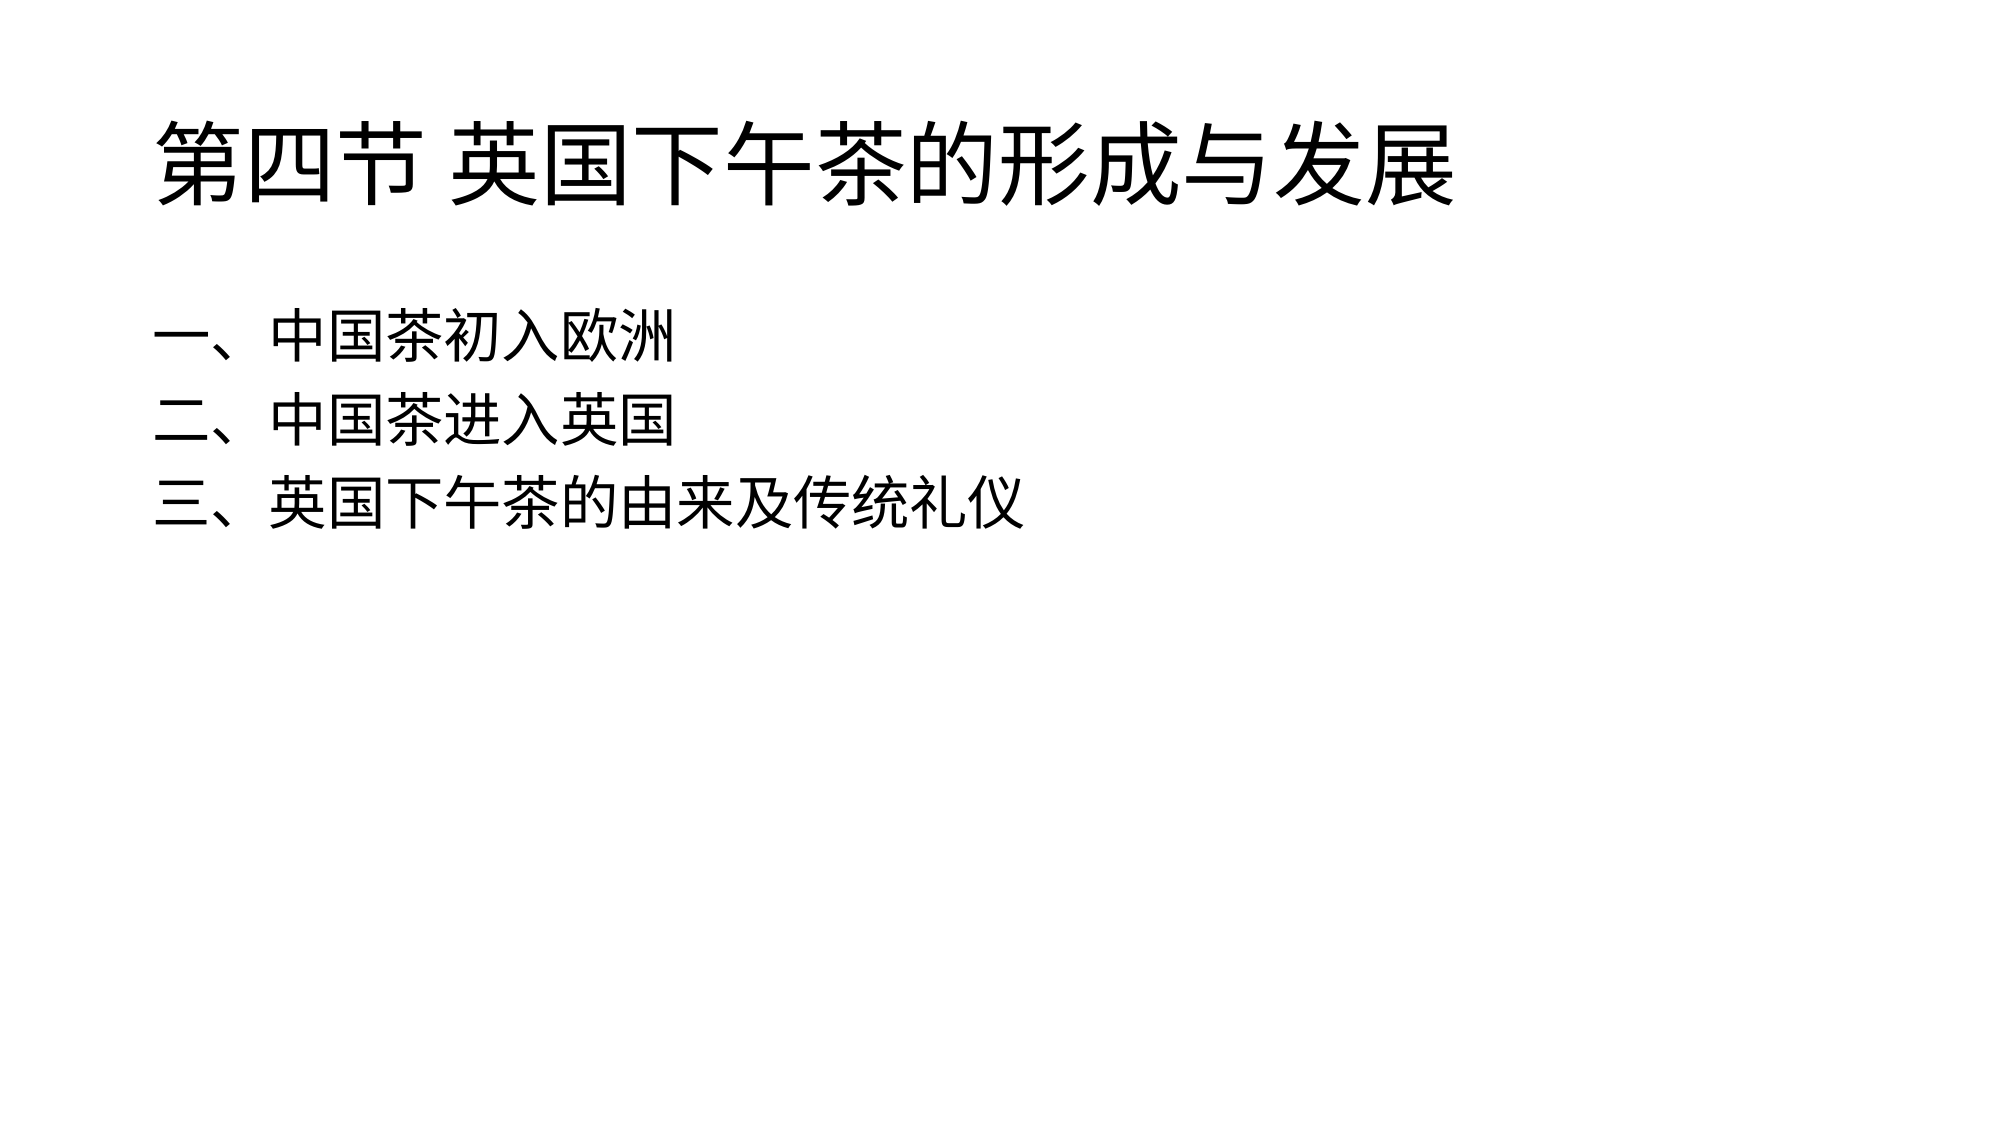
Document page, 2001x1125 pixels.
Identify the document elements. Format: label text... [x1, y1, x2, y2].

list 一、中国茶初入欧洲 二、中国茶进入英国 三、英国下午茶的由来及传统礼仪 [137, 299, 1863, 1014]
title 第四节 英国下午茶的形成与发展 [137, 59, 1863, 278]
